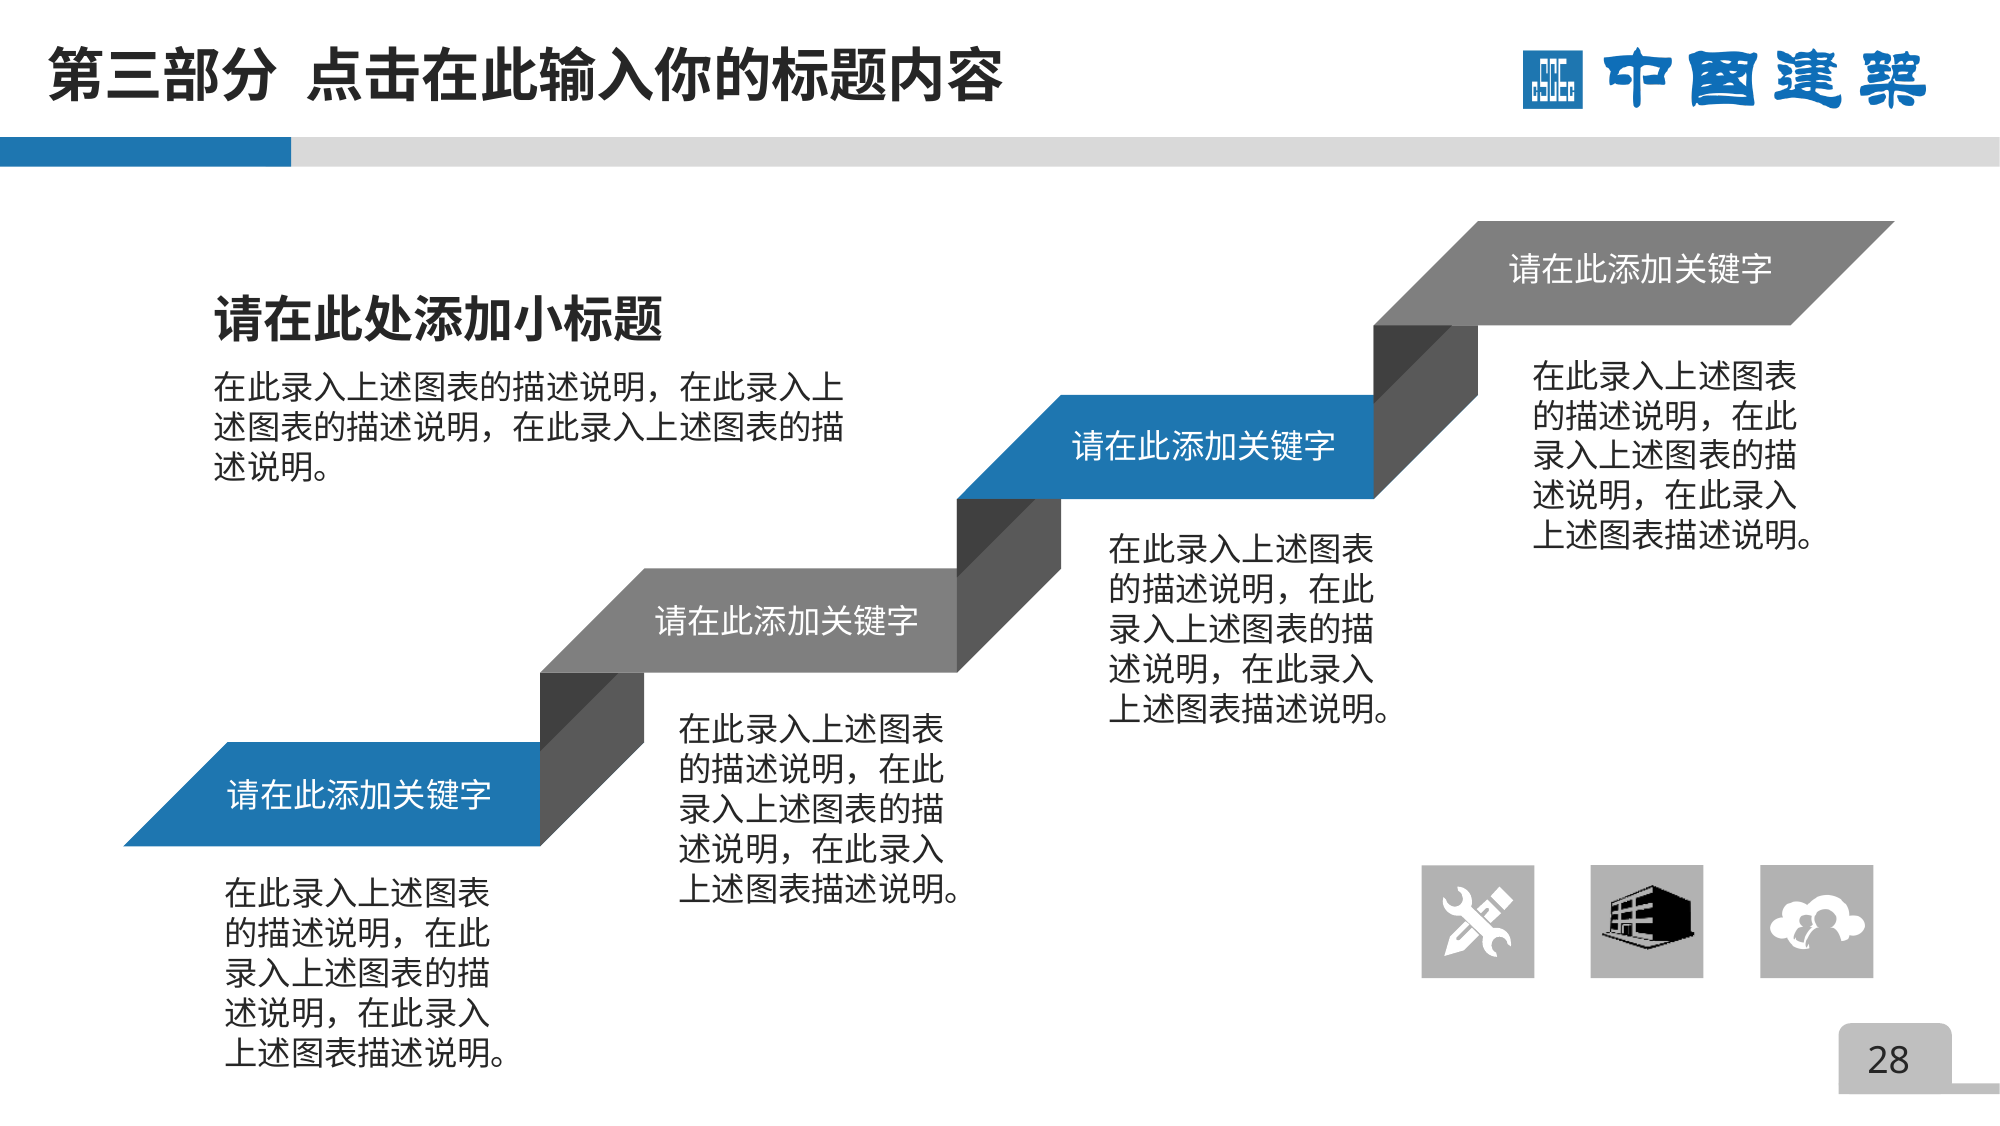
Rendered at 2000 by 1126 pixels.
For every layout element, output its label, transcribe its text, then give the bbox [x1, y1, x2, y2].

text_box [1756, 864, 1878, 979]
picture [1523, 47, 1926, 109]
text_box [122, 220, 1896, 847]
text_box 在此录入上述图表的描述说明，在此录入上述图表的描述说明，在此录入上述图表描述说明。 [659, 858, 964, 916]
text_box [1421, 865, 1535, 979]
text_box 第三部分 点击在此输入你的标题内容 [31, 31, 1083, 116]
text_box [1581, 864, 1704, 979]
text_box 在此录入上述图表的描述说明，在此录入上述图表的描述说明，在此录入上述图表描述说明。 [205, 865, 510, 1080]
